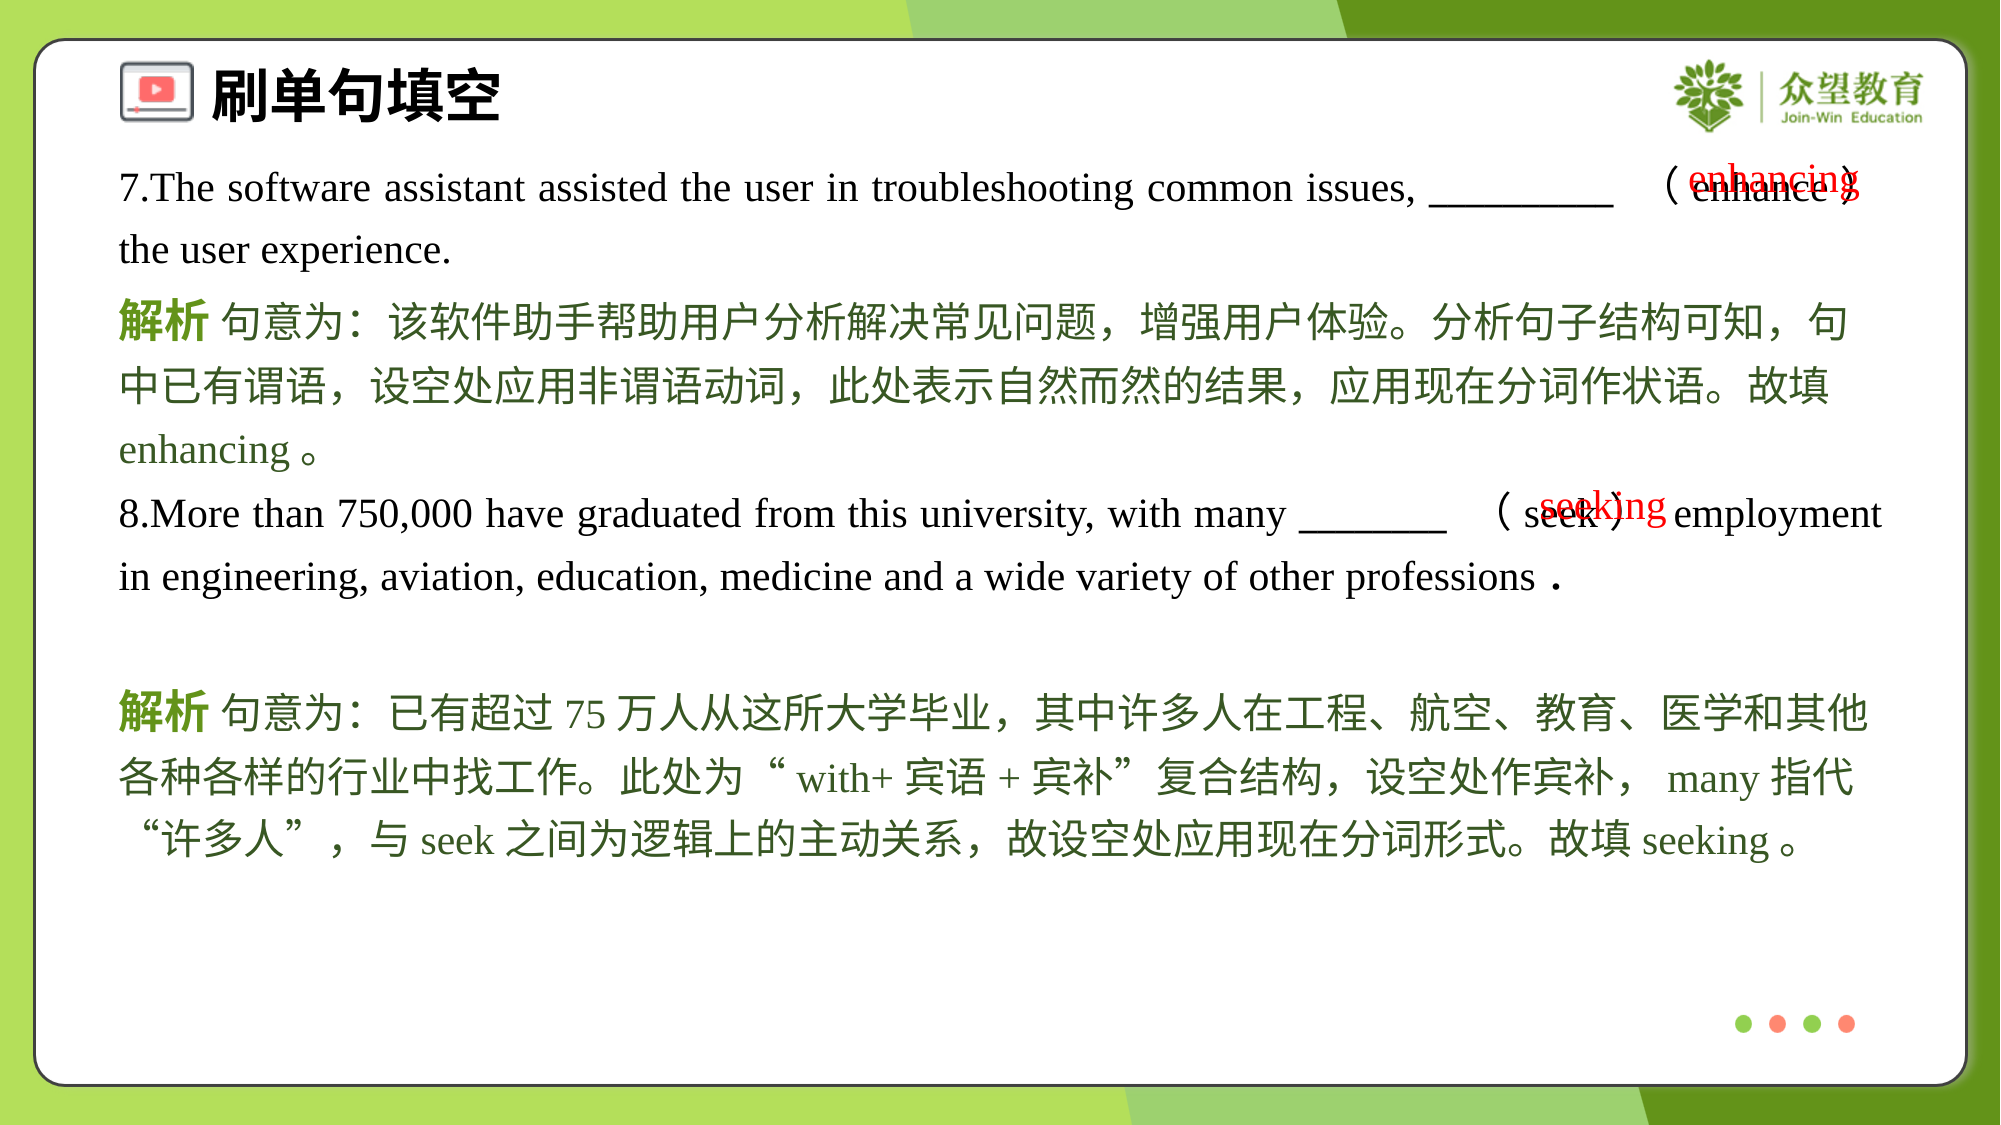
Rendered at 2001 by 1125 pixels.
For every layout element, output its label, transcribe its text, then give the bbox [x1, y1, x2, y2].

text_box 8.More than 750,000 have graduated from this university, with many ________ （seek） employment in engineering, aviation, education, medicine and a wide variety of other professions． [118, 473, 1883, 657]
text_box enhancing [1683, 138, 1865, 197]
text_box 7.The software assistant assisted the user in troubleshooting common issues, __________ （enhance） the user experience. [118, 146, 1883, 267]
text_box 解析 句意为：已有超过75万人从这所大学毕业，其中许多人在工程、航空、教育、医学和其他各种各样的行业中找工作。此处为“with+宾语+宾补”复合结构，设空处作宾补，many指代“许多人”，与seek之间为逻辑上的主动关系，故设空处应用现在分词形式。故填seeking。 [118, 669, 1883, 859]
text_box seeking [1535, 465, 1672, 523]
text_box 解析 句意为：该软件助手帮助用户分析解决常见问题，增强用户体验。分析句子结构可知，句中已有谓语，设空处应用非谓语动词，此处表示自然而然的结果，应用现在分词作状语。故填enhancing。 [118, 278, 1883, 468]
picture [0, 0, 2000, 1125]
